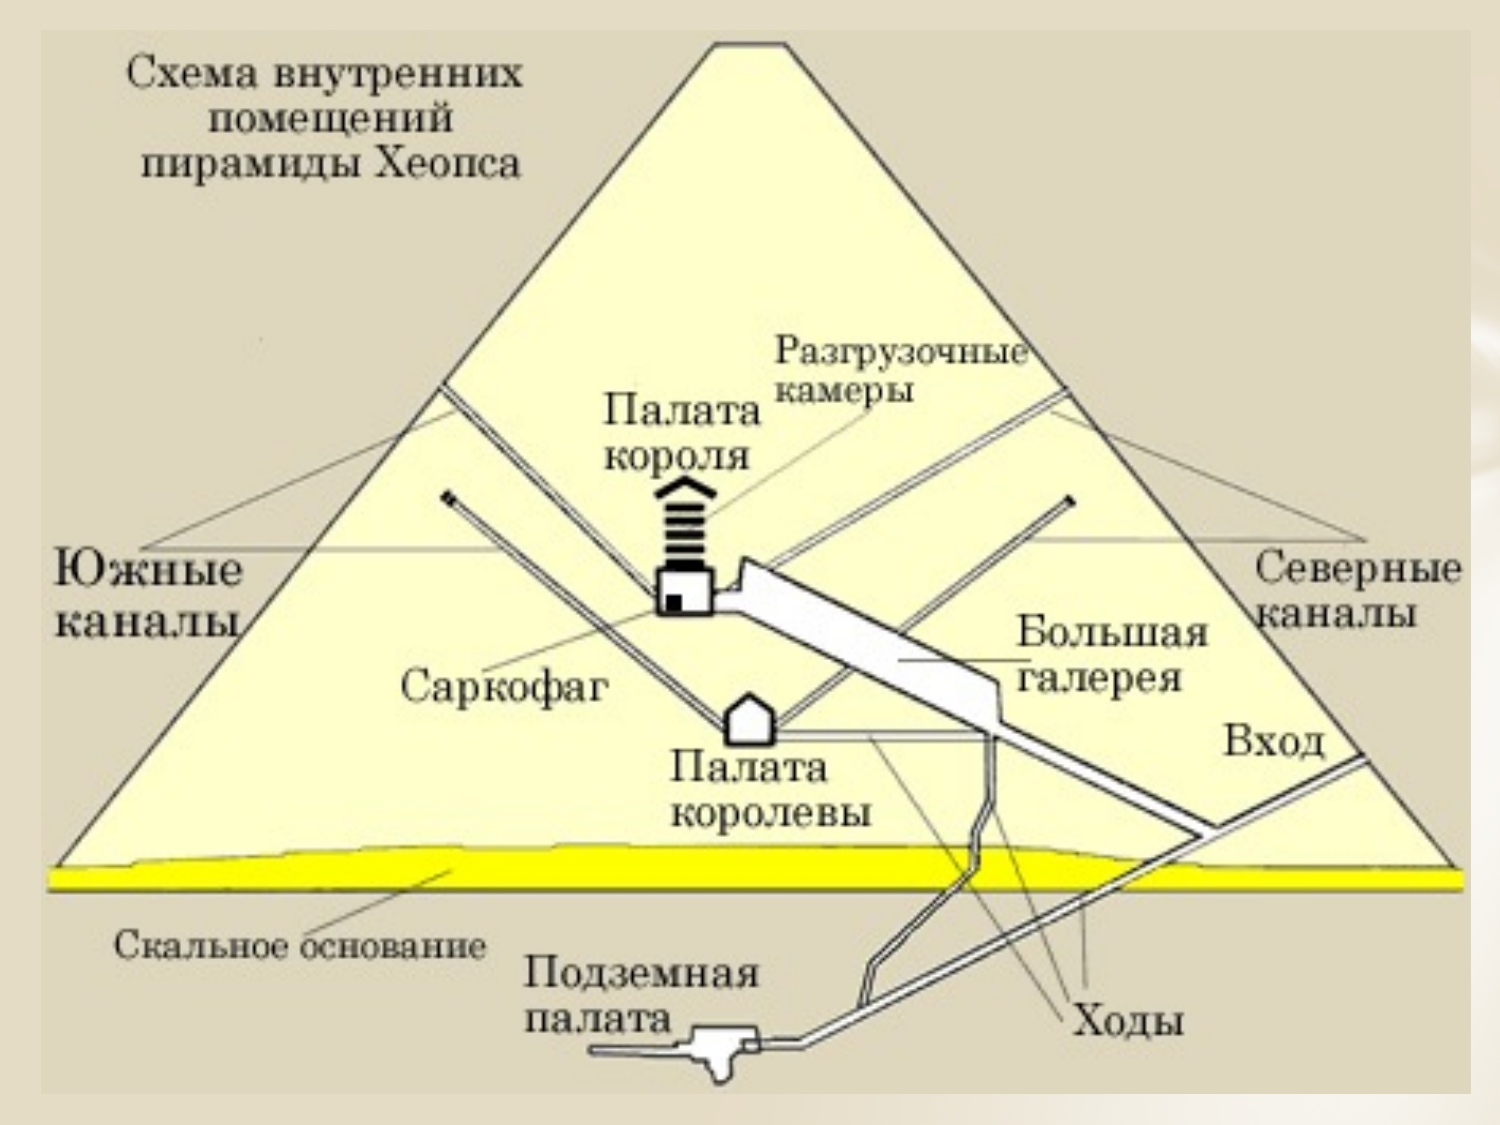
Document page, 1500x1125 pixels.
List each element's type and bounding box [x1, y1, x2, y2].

list [41, 30, 1471, 1095]
